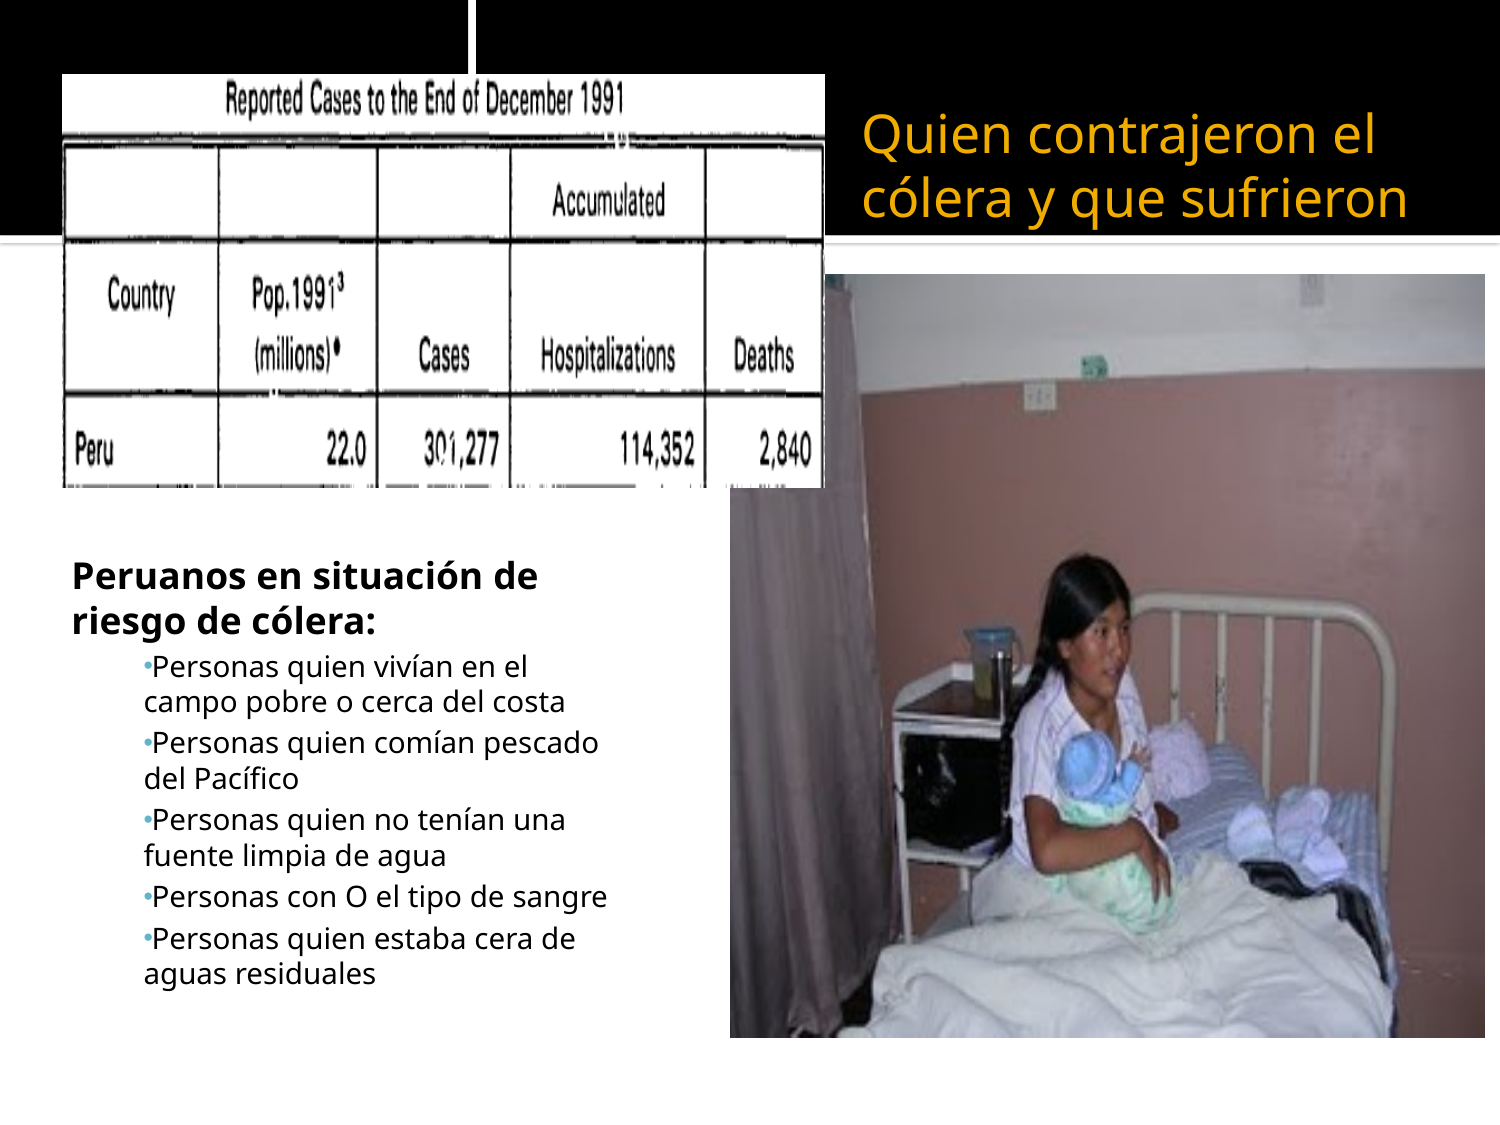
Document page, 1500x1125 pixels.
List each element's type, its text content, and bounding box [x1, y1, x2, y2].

list Peruanos en situación de riesgo de cólera: Personas quien vivían en el campo pobre o cerca del costa Personas quien comían pescado del Pacífico Personas quien no tenían una fuente limpia de agua Personas con O el tipo de sangre Personas quien estaba cera de aguas residuales [62, 537, 625, 1013]
picture [62, 74, 825, 488]
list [730, 274, 1485, 1038]
title Quien contrajeron el cólera y que sufrieron [849, 37, 1431, 229]
